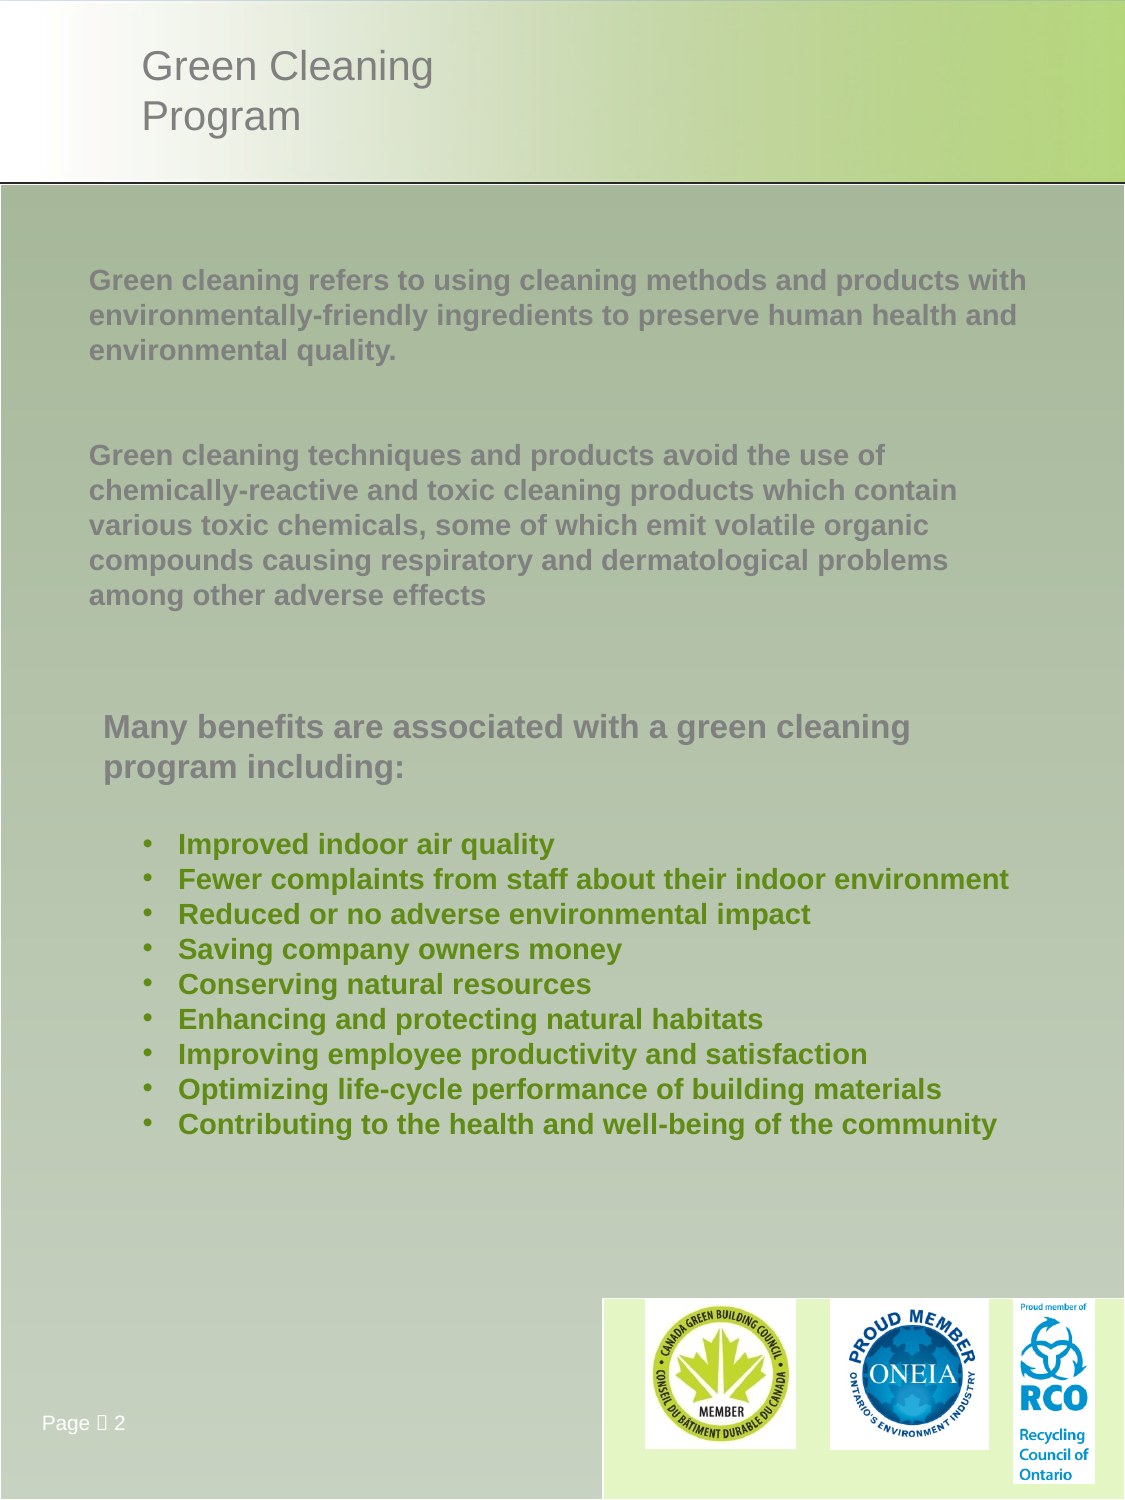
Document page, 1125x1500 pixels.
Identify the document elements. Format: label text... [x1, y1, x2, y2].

list Green cleaning refers to using cleaning methods and products with environmentally-friendly ingredients to preserve human health and environmental quality. Green cleaning techniques and products avoid the use of chemically-reactive and toxic cleaning products which contain various toxic chemicals, some of which emit volatile organic compounds causing respiratory and dermatological problems among other adverse effects [88, 264, 1046, 620]
picture [645, 1298, 796, 1449]
footer Page  2 [26, 1401, 193, 1457]
text_box Green Cleaning Program [126, 31, 490, 147]
text_box Many benefits are associated with a green cleaning program including: Improved indoor air quality Fewer complaints from staff about their indoor environment Reduced or no adverse environmental impact Saving company owners money Conserving natural resources Enhancing and protecting natural habitats Improving employee productivity and satisfaction Optimizing life-cycle performance of building materials Contributing to the health and well-being of the community [88, 698, 1047, 1148]
picture [1013, 1299, 1096, 1484]
picture [0, 0, 1125, 184]
picture [829, 1299, 989, 1451]
